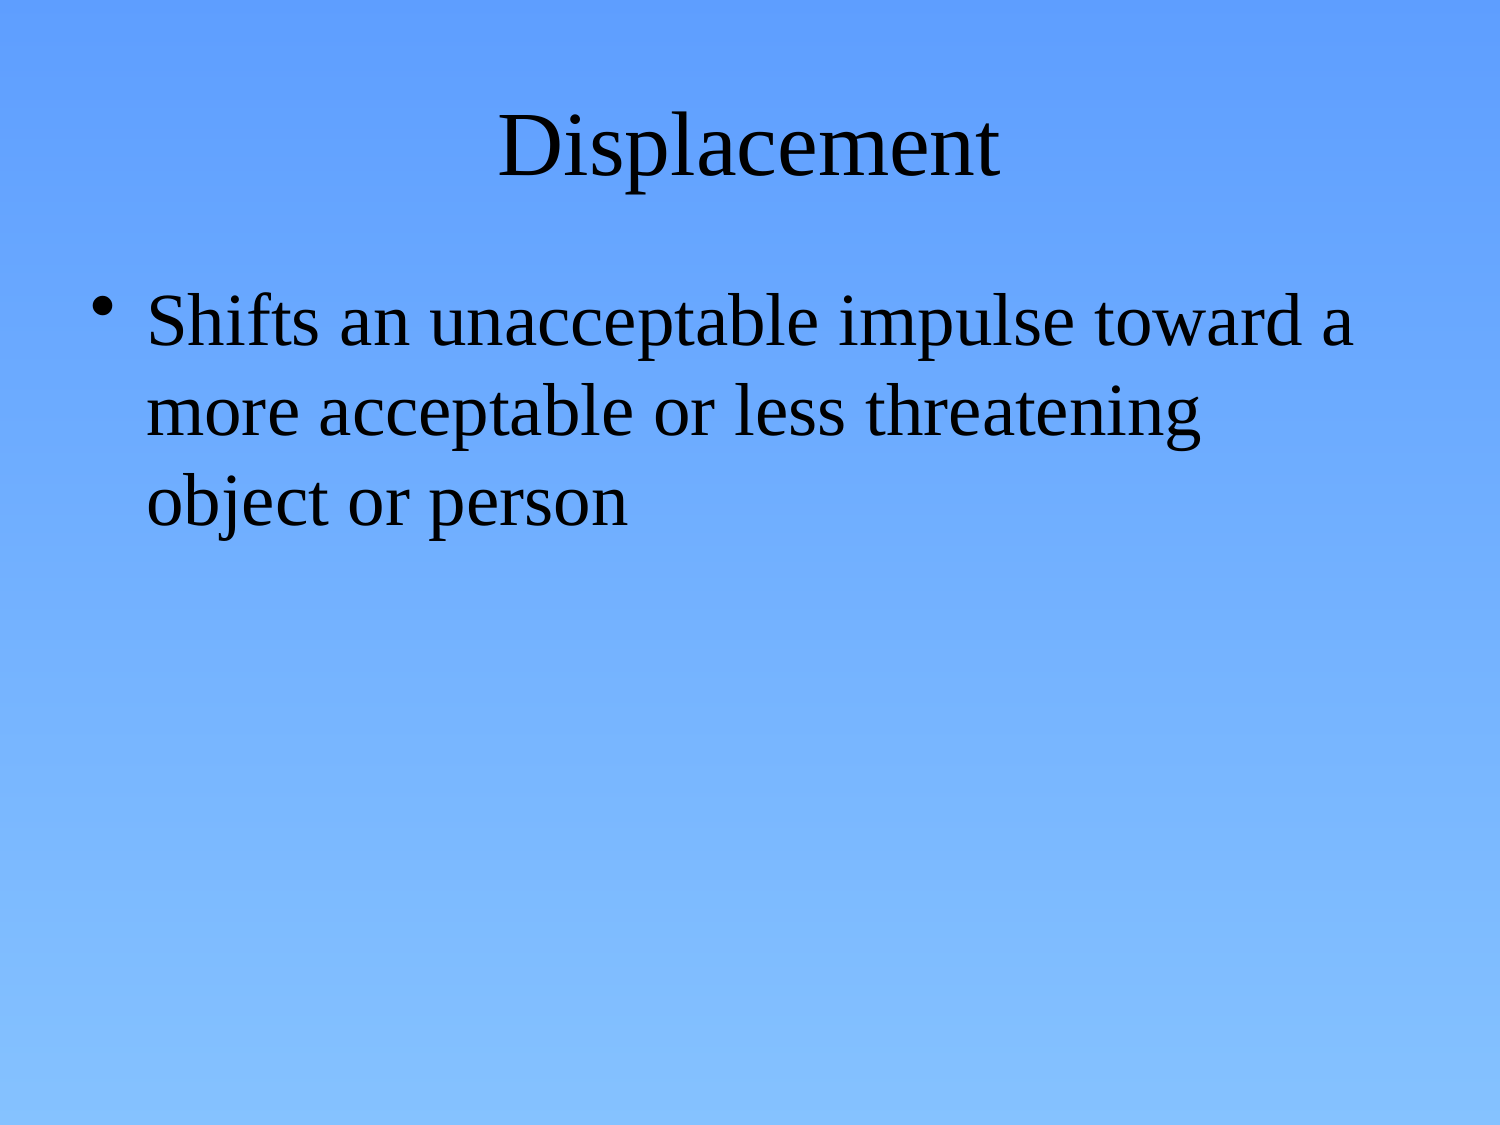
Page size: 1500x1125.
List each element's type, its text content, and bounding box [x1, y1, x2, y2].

list Shifts an unacceptable impulse toward a more acceptable or less threatening object or person [74, 262, 1388, 1006]
title Displacement [74, 44, 1426, 233]
